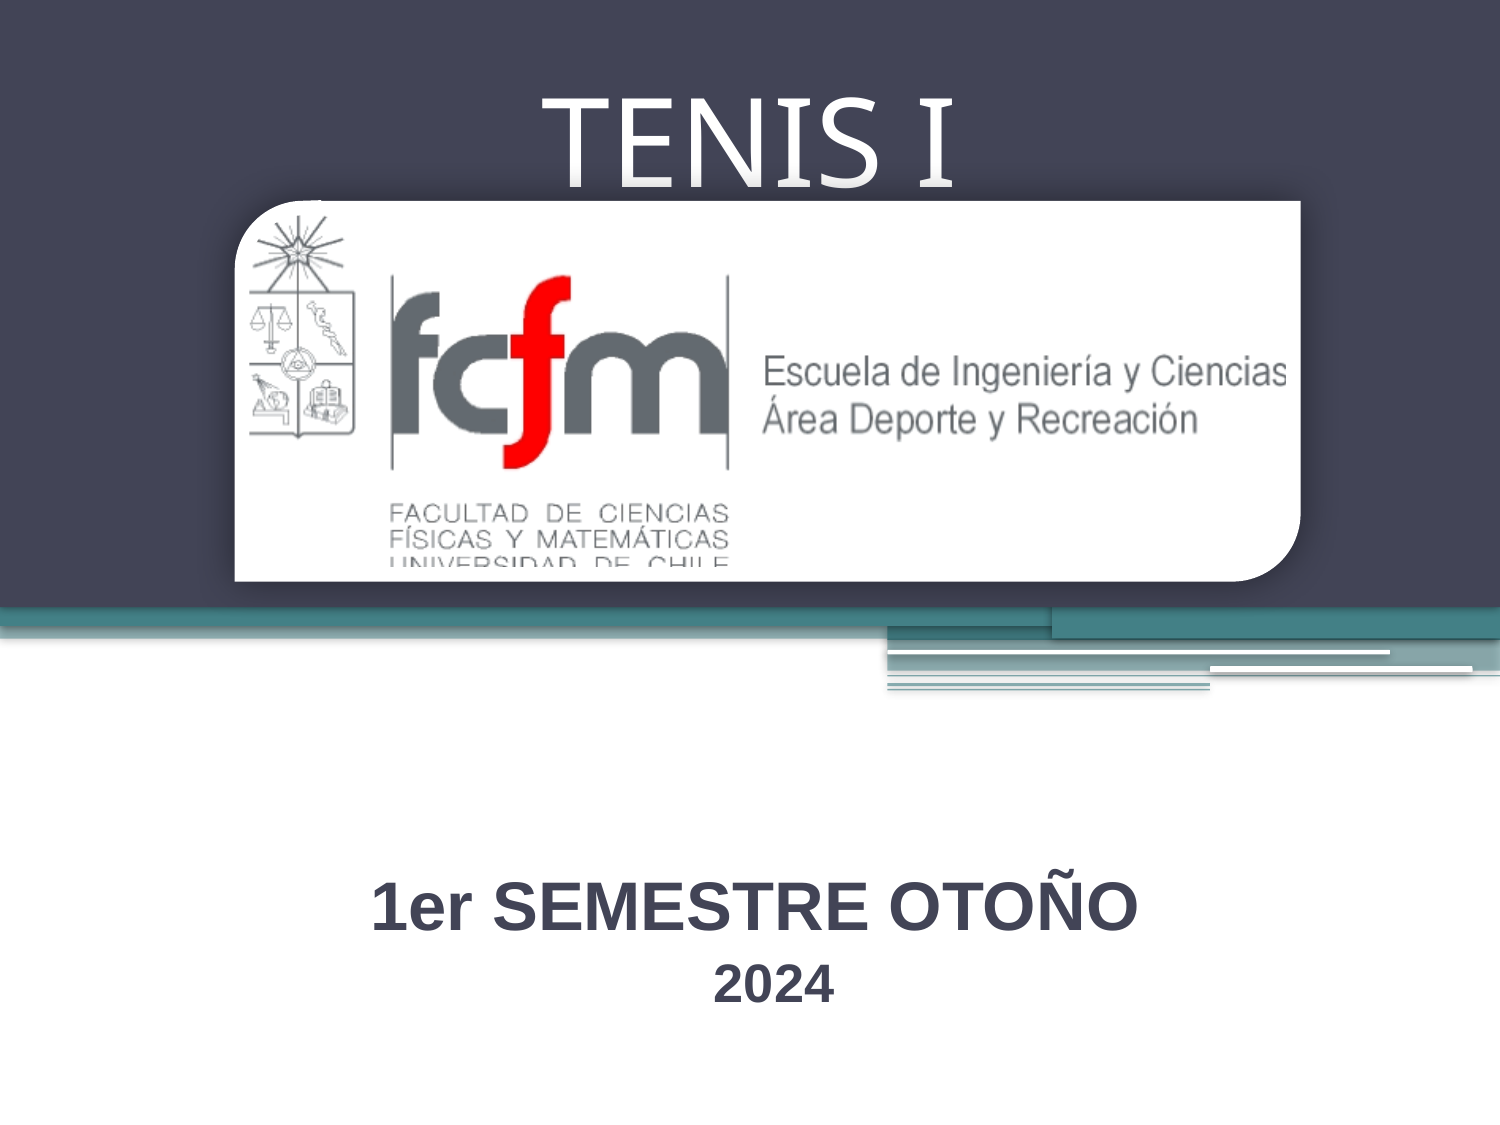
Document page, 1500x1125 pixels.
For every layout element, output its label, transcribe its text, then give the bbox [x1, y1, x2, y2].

picture [241, 207, 1294, 575]
subtitle 1er SEMESTRE OTOÑO 2024 [53, 420, 1447, 1083]
title TENIS I [0, 54, 1500, 220]
